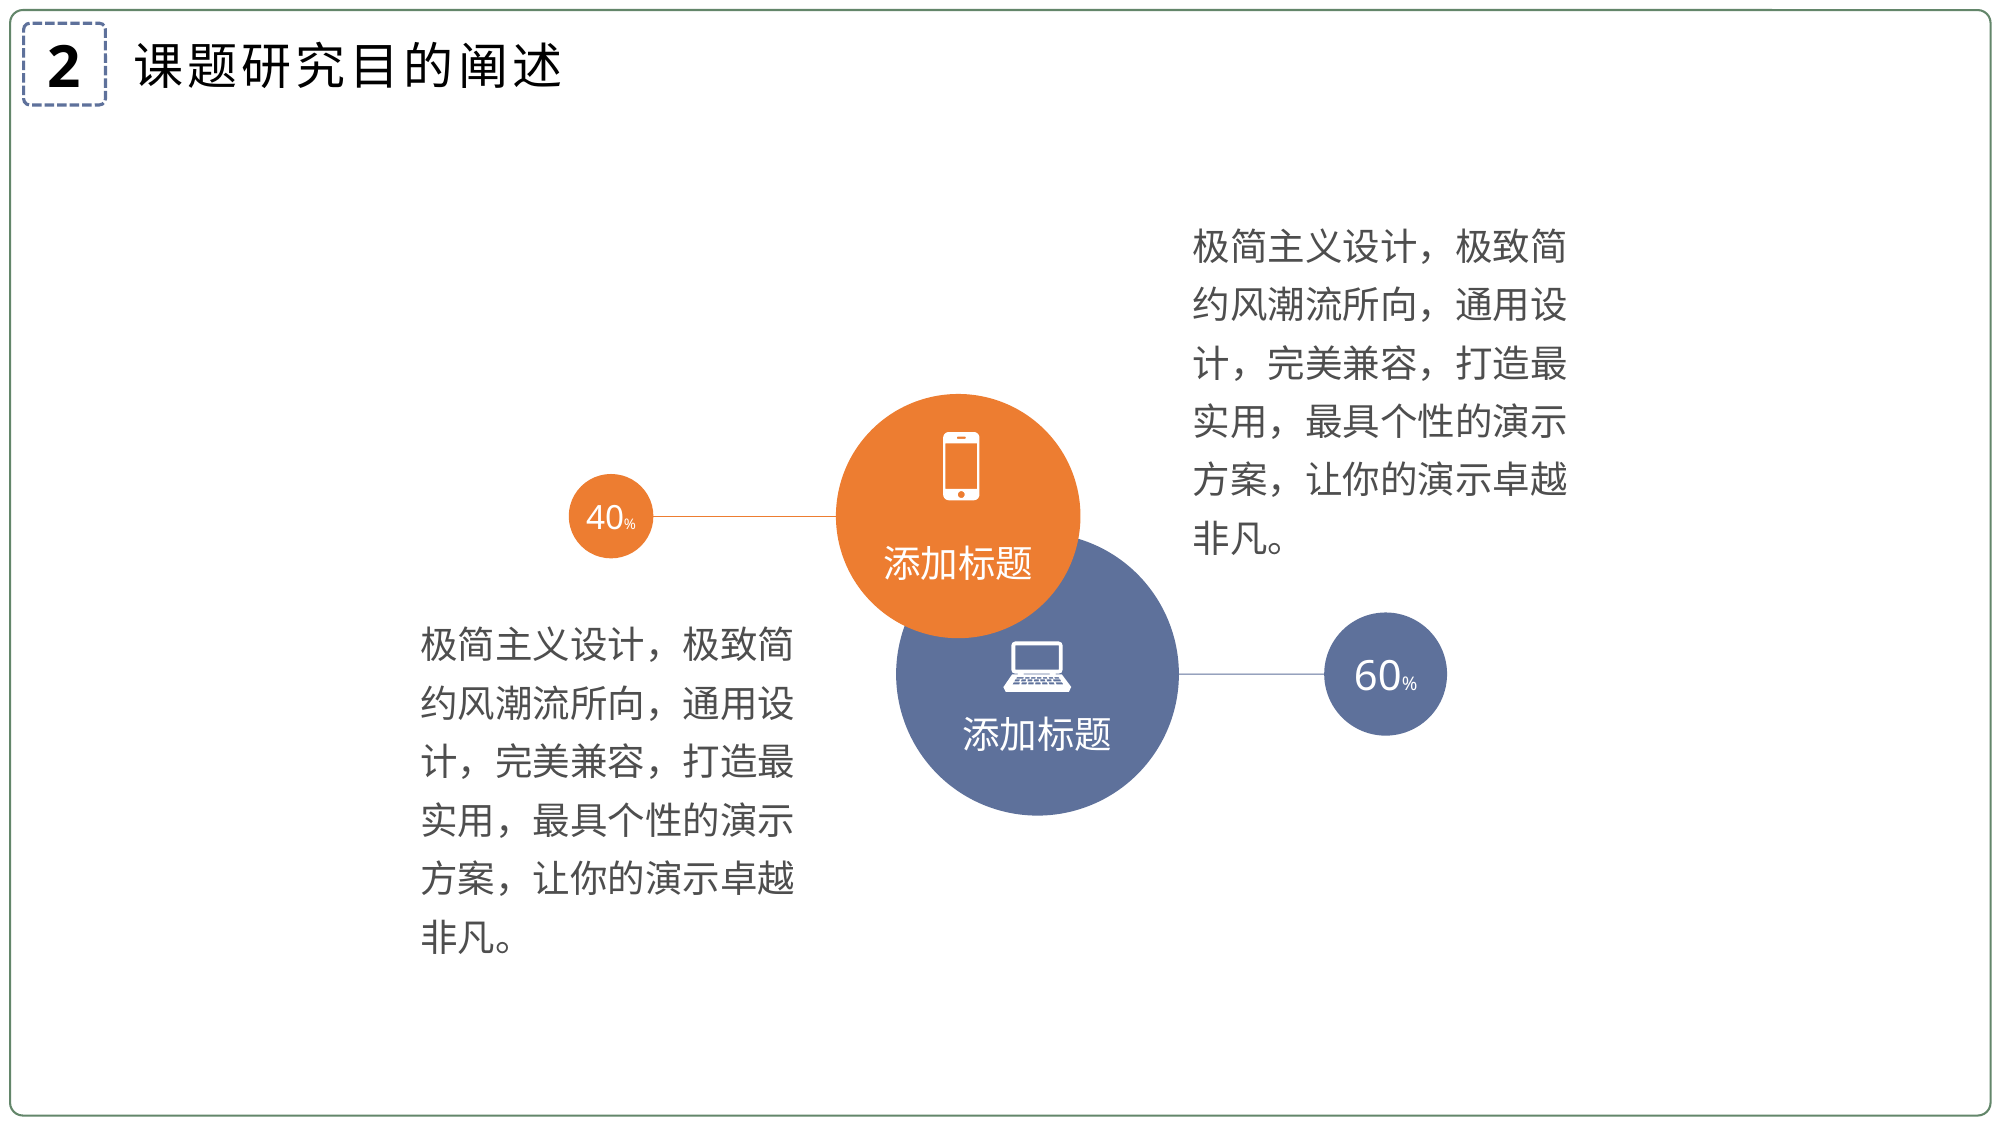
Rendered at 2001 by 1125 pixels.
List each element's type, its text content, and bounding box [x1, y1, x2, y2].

text_box [1003, 641, 1072, 692]
text_box 2 [22, 22, 107, 107]
text_box 40% [567, 472, 655, 560]
text_box 添加标题 [895, 538, 1180, 817]
text_box 极简主义设计，极致简约风潮流所向，通用设计，完美兼容，打造最实用，最具个性的演示方案，让你的演示卓越非凡。 [1178, 201, 1595, 568]
text_box 极简主义设计，极致简约风潮流所向，通用设计，完美兼容，打造最实用，最具个性的演示方案，让你的演示卓越非凡。 [405, 600, 812, 956]
text_box [9, 8, 1992, 1117]
text_box 添加标题 [834, 392, 1082, 640]
text_box [943, 432, 980, 501]
text_box 60% [1323, 611, 1449, 737]
text_box 课题研究目的阐述 [106, 22, 590, 107]
